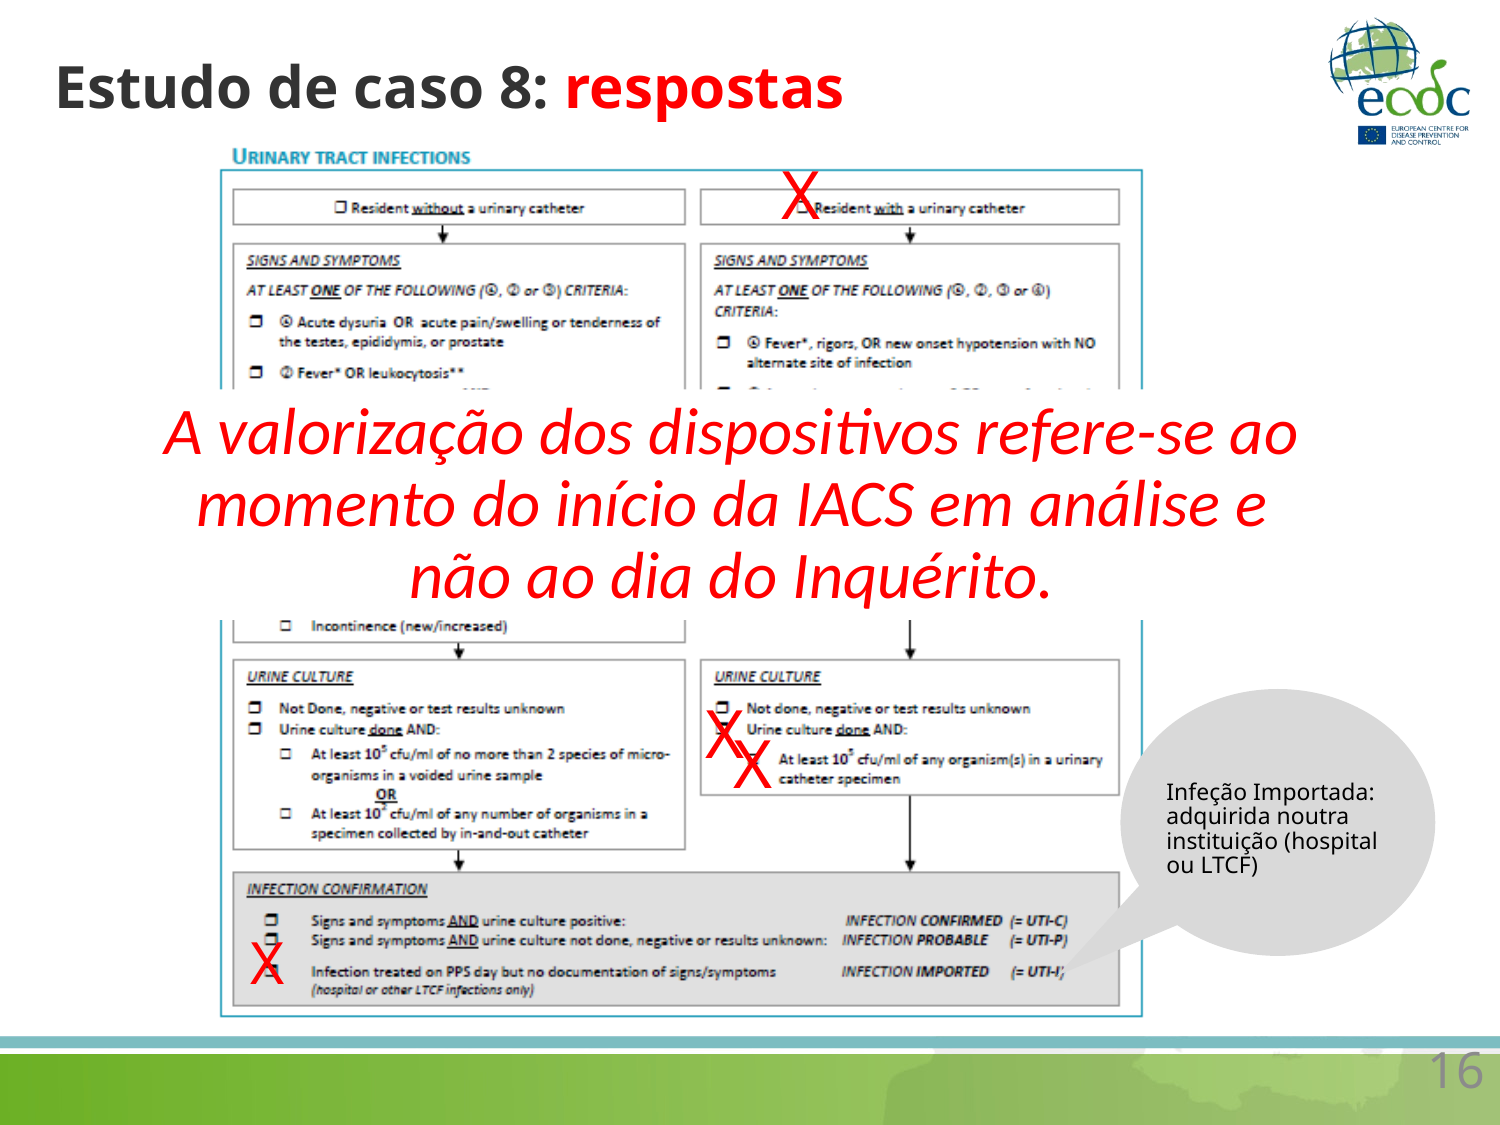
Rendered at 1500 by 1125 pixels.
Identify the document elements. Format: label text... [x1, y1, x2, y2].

picture [0, 1036, 1500, 1125]
text_box Infeção Importada: adquirida noutra instituição (hospital ou LTCF) [1163, 688, 1436, 956]
text_box A valorização dos dispositivos refere-se ao momento do início da IACS em análise e não ao dia do Inquérito. [147, 389, 205, 620]
title Estudo de caso 8: respostas [54, 58, 1405, 152]
slide_number 16 [1149, 1042, 1500, 1103]
text_box A valorização dos dispositivos refere-se ao momento do início da IACS em análise e não ao dia do Inquérito. [1163, 389, 1317, 620]
picture [210, 138, 1159, 1022]
picture [1328, 17, 1473, 148]
